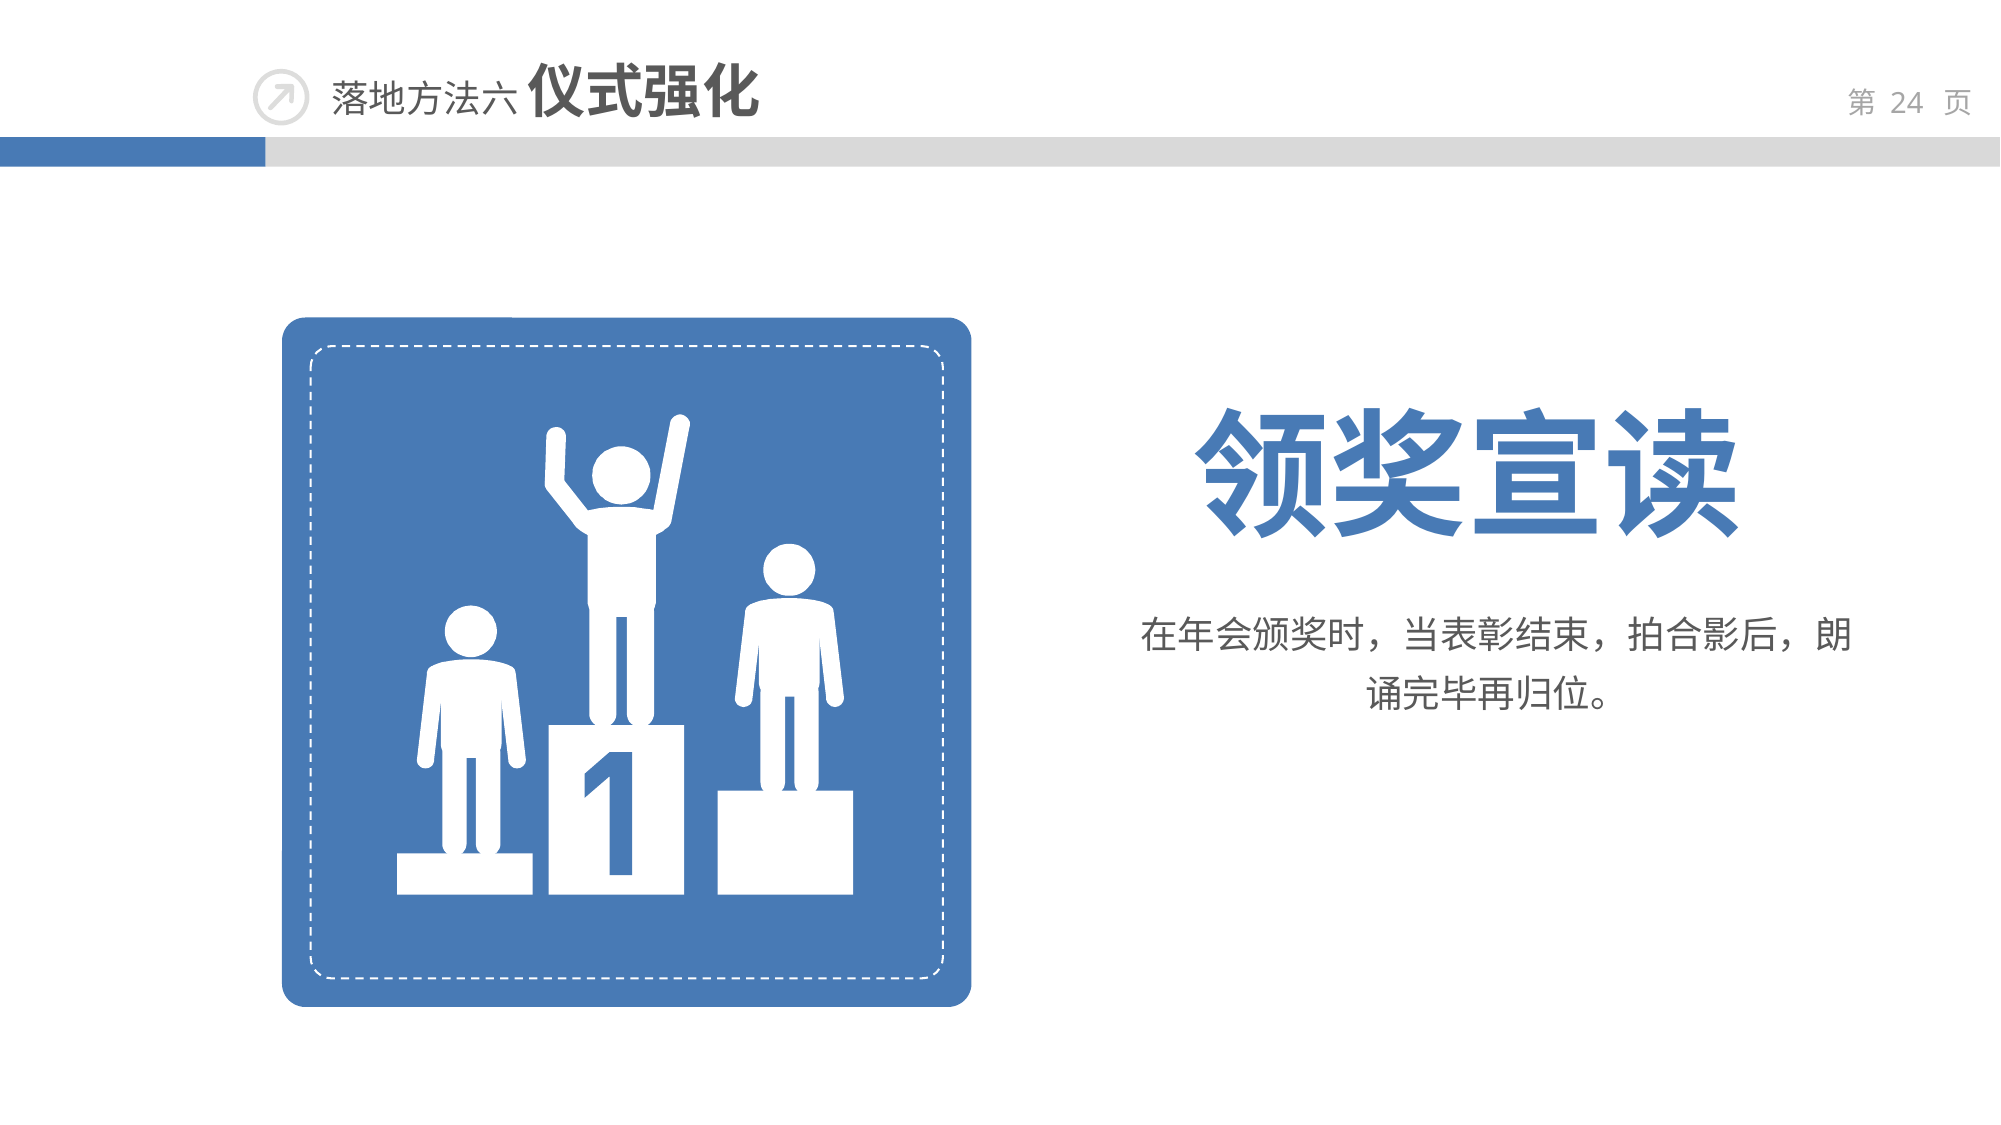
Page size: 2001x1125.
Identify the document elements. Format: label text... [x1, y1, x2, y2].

text_box 在年会颁奖时，当表彰结束，拍合影后，朗诵完毕再归位。 [1114, 590, 1879, 723]
text_box 领奖宣读 [1177, 380, 1757, 561]
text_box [397, 414, 854, 895]
